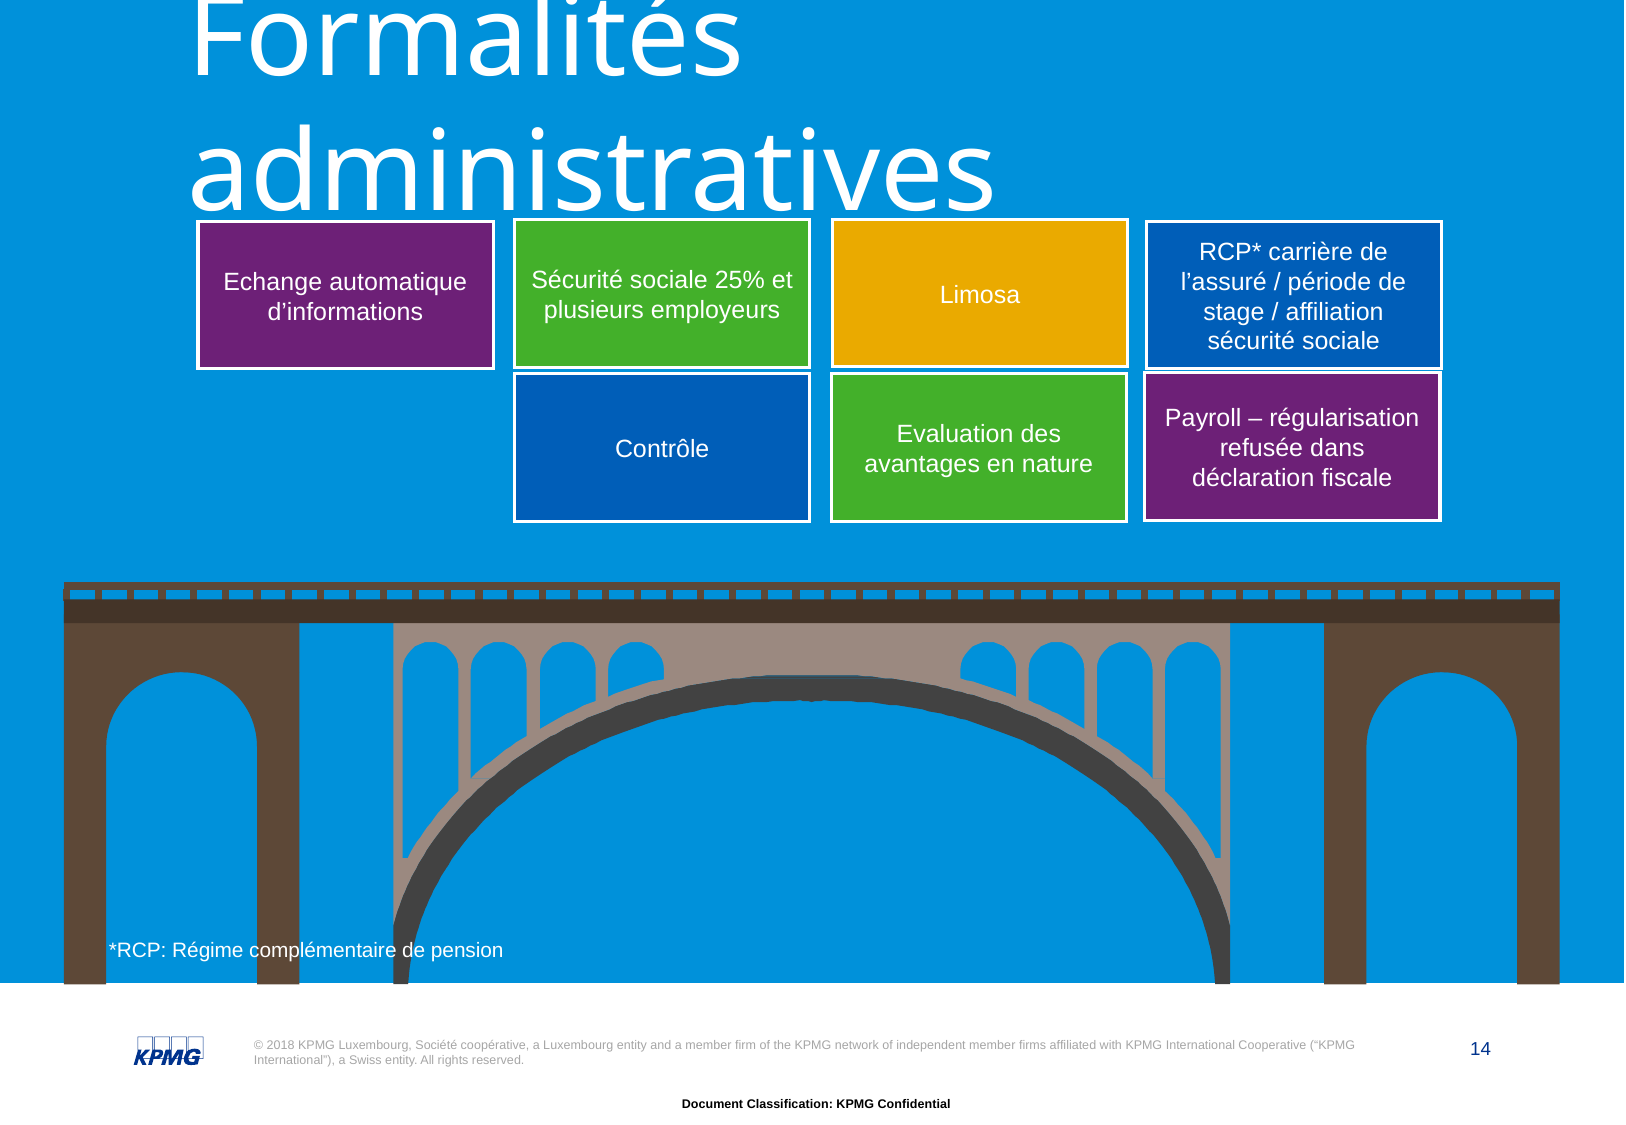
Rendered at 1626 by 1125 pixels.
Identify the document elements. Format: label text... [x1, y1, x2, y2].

text_box [1324, 624, 1560, 985]
text_box [0, 0, 1625, 984]
title Formalités administratives [185, 0, 1439, 233]
text_box Evaluation des avantages en nature [830, 372, 1128, 523]
text_box Sécurité sociale 25% et plusieurs employeurs [513, 218, 811, 369]
text_box RCP* carrière de l’assuré / période de stage / affiliation sécurité sociale [1145, 220, 1443, 370]
text_box [63, 624, 300, 985]
text_box Echange automatique d’informations [196, 220, 495, 370]
text_box *RCP: Régime complémentaire de pension [99, 927, 575, 1028]
text_box Contrôle [513, 372, 811, 523]
text_box [393, 676, 1231, 985]
text_box Payroll – régularisation refusée dans déclaration fiscale [1143, 371, 1442, 522]
text_box Limosa [831, 218, 1129, 368]
text_box [393, 624, 1231, 926]
text_box [63, 599, 1560, 624]
